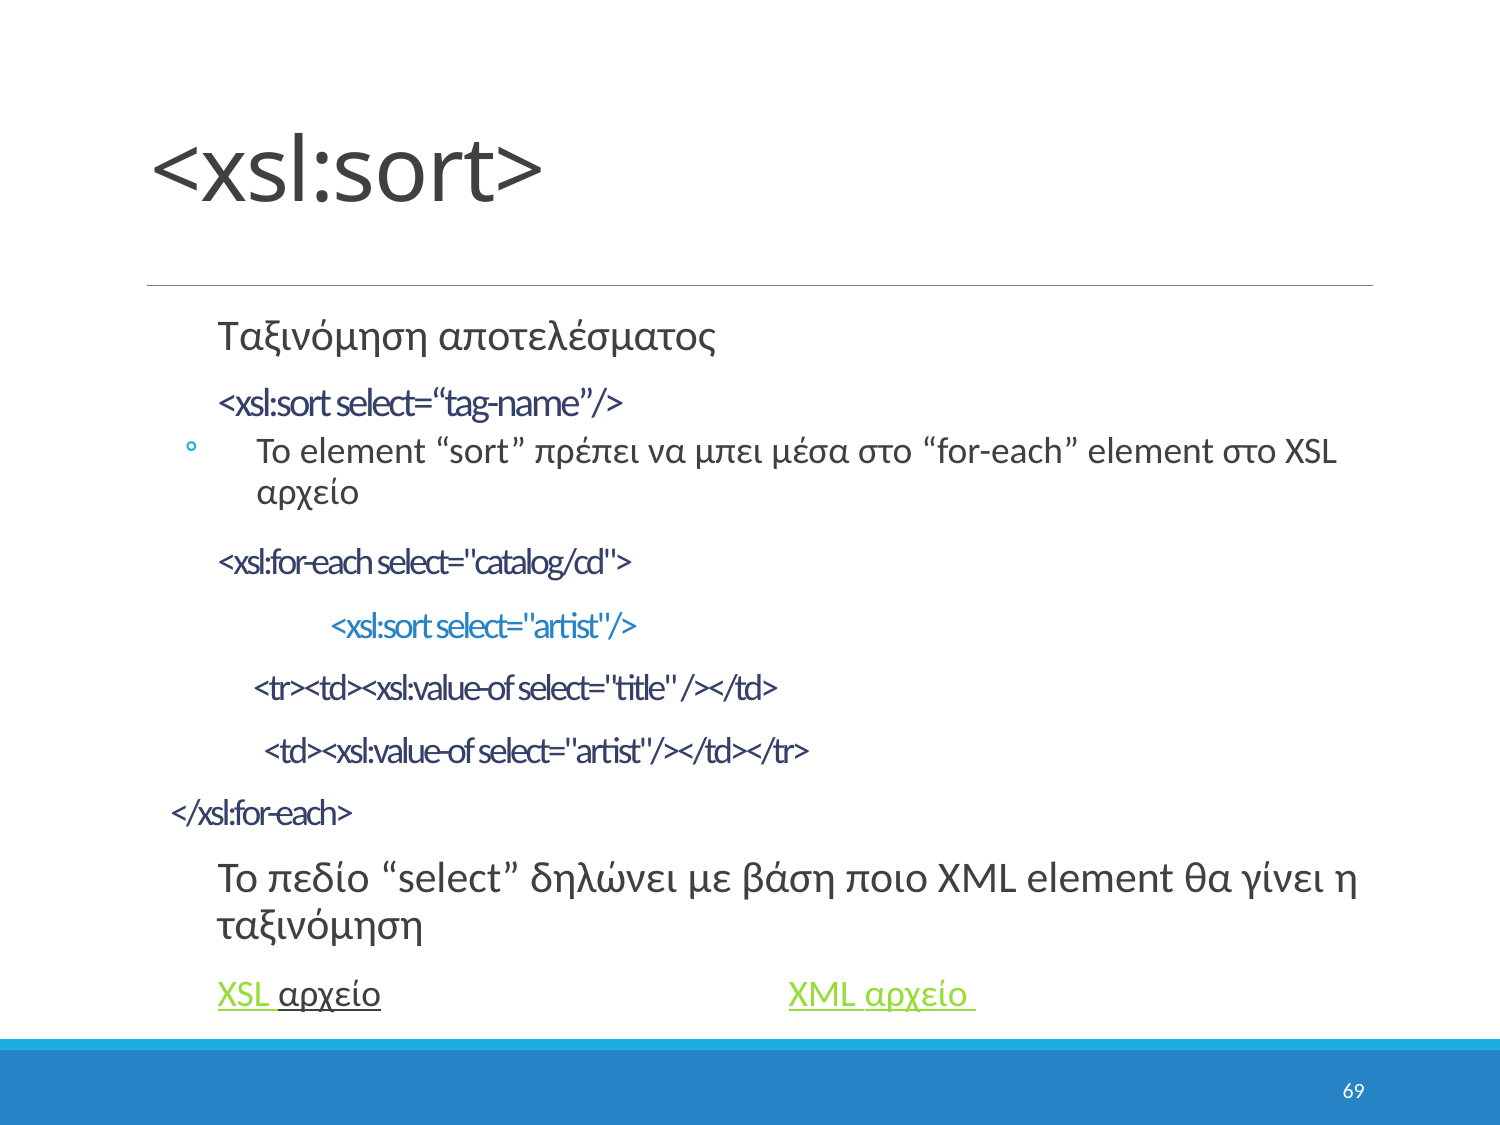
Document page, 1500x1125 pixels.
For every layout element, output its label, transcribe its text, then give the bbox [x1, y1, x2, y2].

list Ταξινόμηση αποτελέσματος <xsl:sort select=“tag-name”/> Το element “sort” πρέπει να μπει μέσα στο “for-each” element στο XSL αρχείο <xsl:for-each select="catalog/cd"> <xsl:sort select="artist"/> <tr><td><xsl:value-of select="title" /></td> <td><xsl:value-of select="artist"/></td></tr> </xsl:for-each> Το πεδίο “select” δηλώνει με βάση ποιο XML element θα γίνει η ταξινόμηση XSL αρχείο XML αρχείο [135, 304, 1373, 1029]
title <xsl:sort> [135, 43, 1373, 227]
slide_number 69 [1218, 1059, 1380, 1120]
